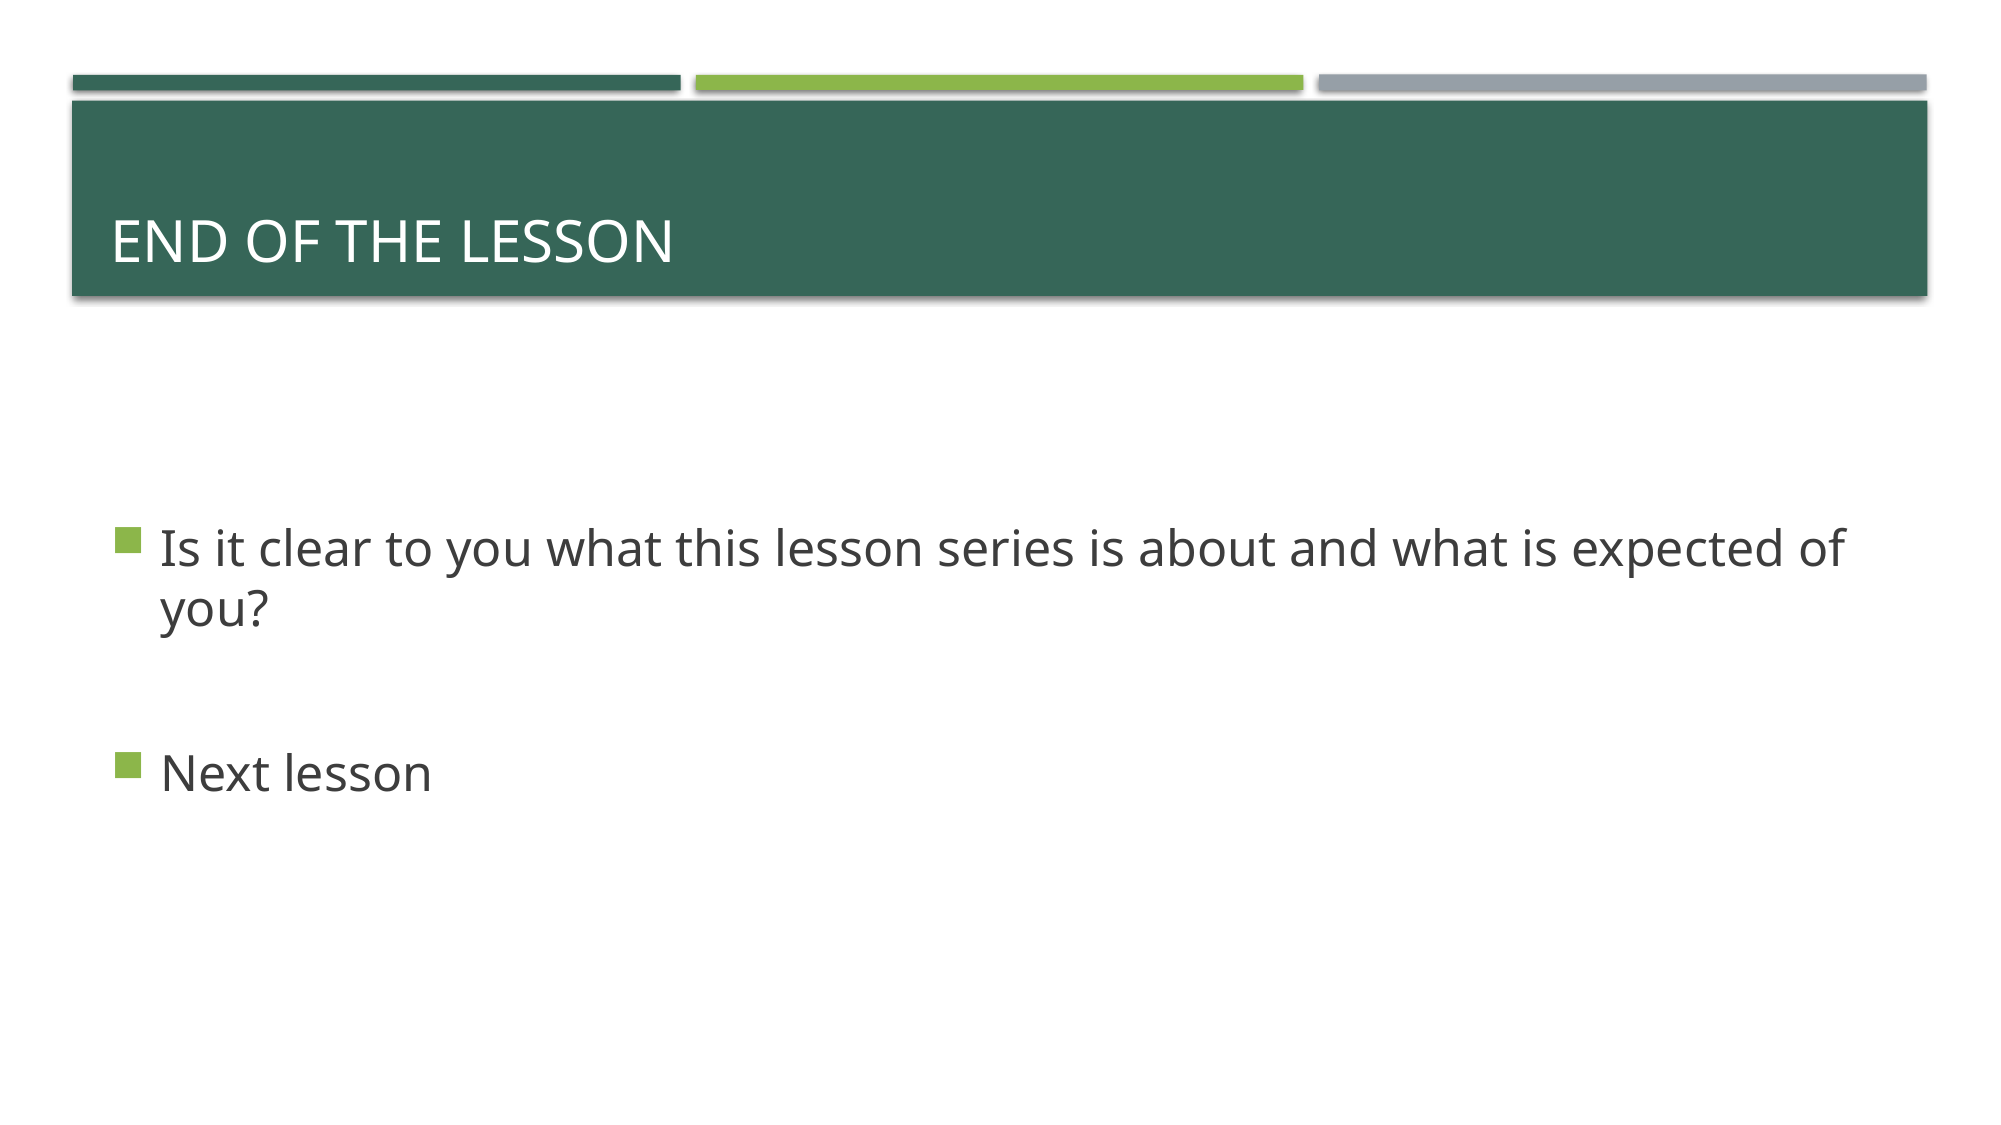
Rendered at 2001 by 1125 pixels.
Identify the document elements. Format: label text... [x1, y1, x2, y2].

title End of the lesson [95, 115, 1905, 282]
list Is it clear to you what this lesson series is about and what is expected of you? Next lesson [95, 357, 1905, 962]
